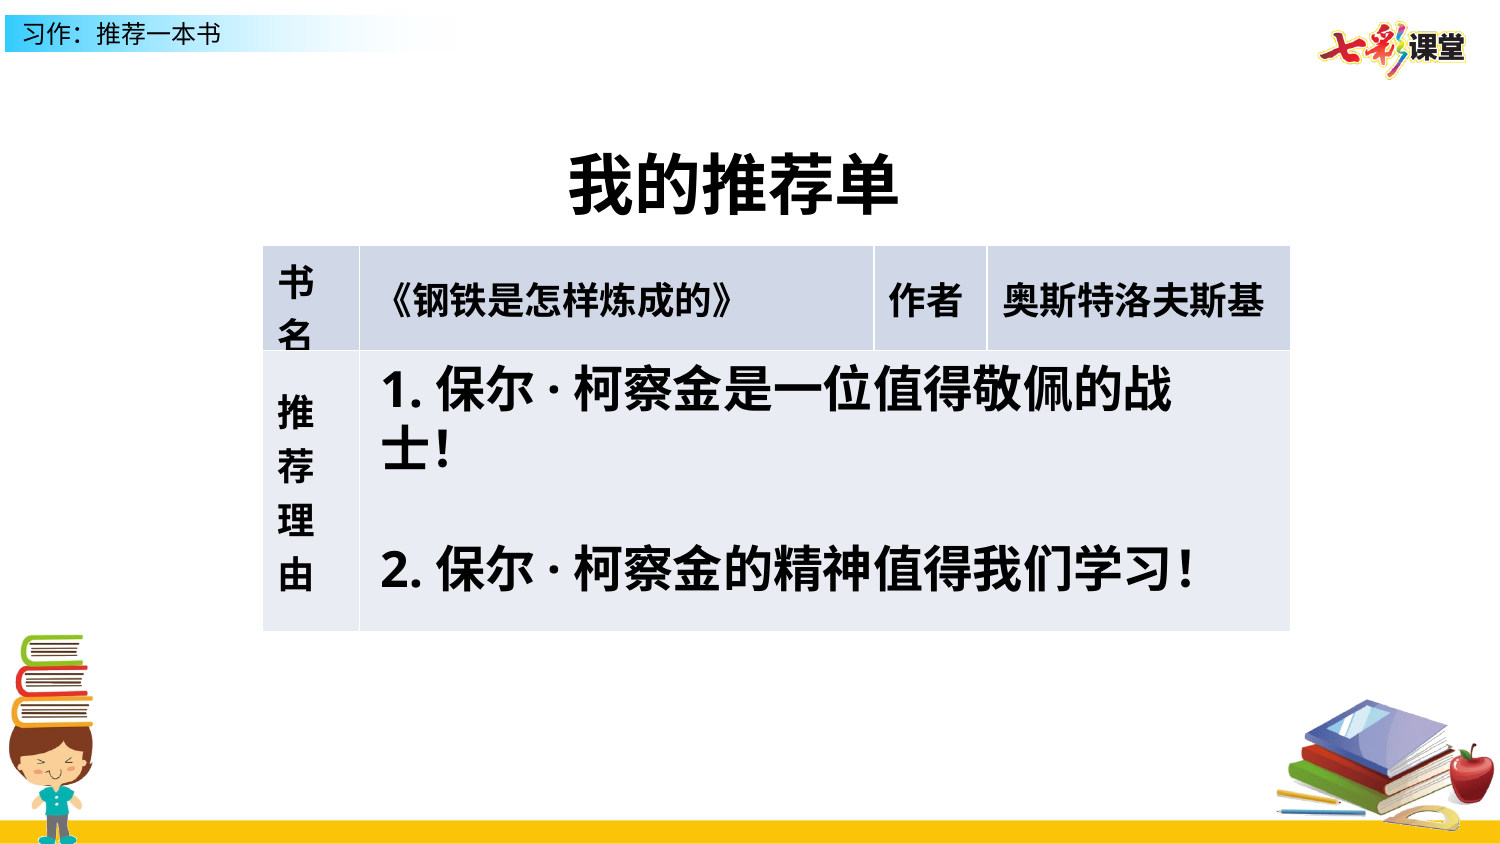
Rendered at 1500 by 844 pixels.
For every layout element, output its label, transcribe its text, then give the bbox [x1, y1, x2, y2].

text_box 1.保尔·柯察金是一位值得敬佩的战士！ 2.保尔·柯察金的精神值得我们学习！ [365, 350, 1238, 605]
table_header 作者 [875, 246, 986, 350]
table_header 奥斯特洛夫斯基 [988, 246, 1290, 350]
table_header 书名 [263, 246, 359, 350]
picture [1227, 662, 1500, 844]
table_cell [360, 351, 1290, 631]
picture [1316, 20, 1468, 80]
picture [0, 616, 167, 844]
table_cell 推荐理由 [263, 351, 359, 631]
text_box 我的推荐单 [415, 135, 1054, 231]
table_header 《钢铁是怎样炼成的》 [360, 246, 873, 350]
